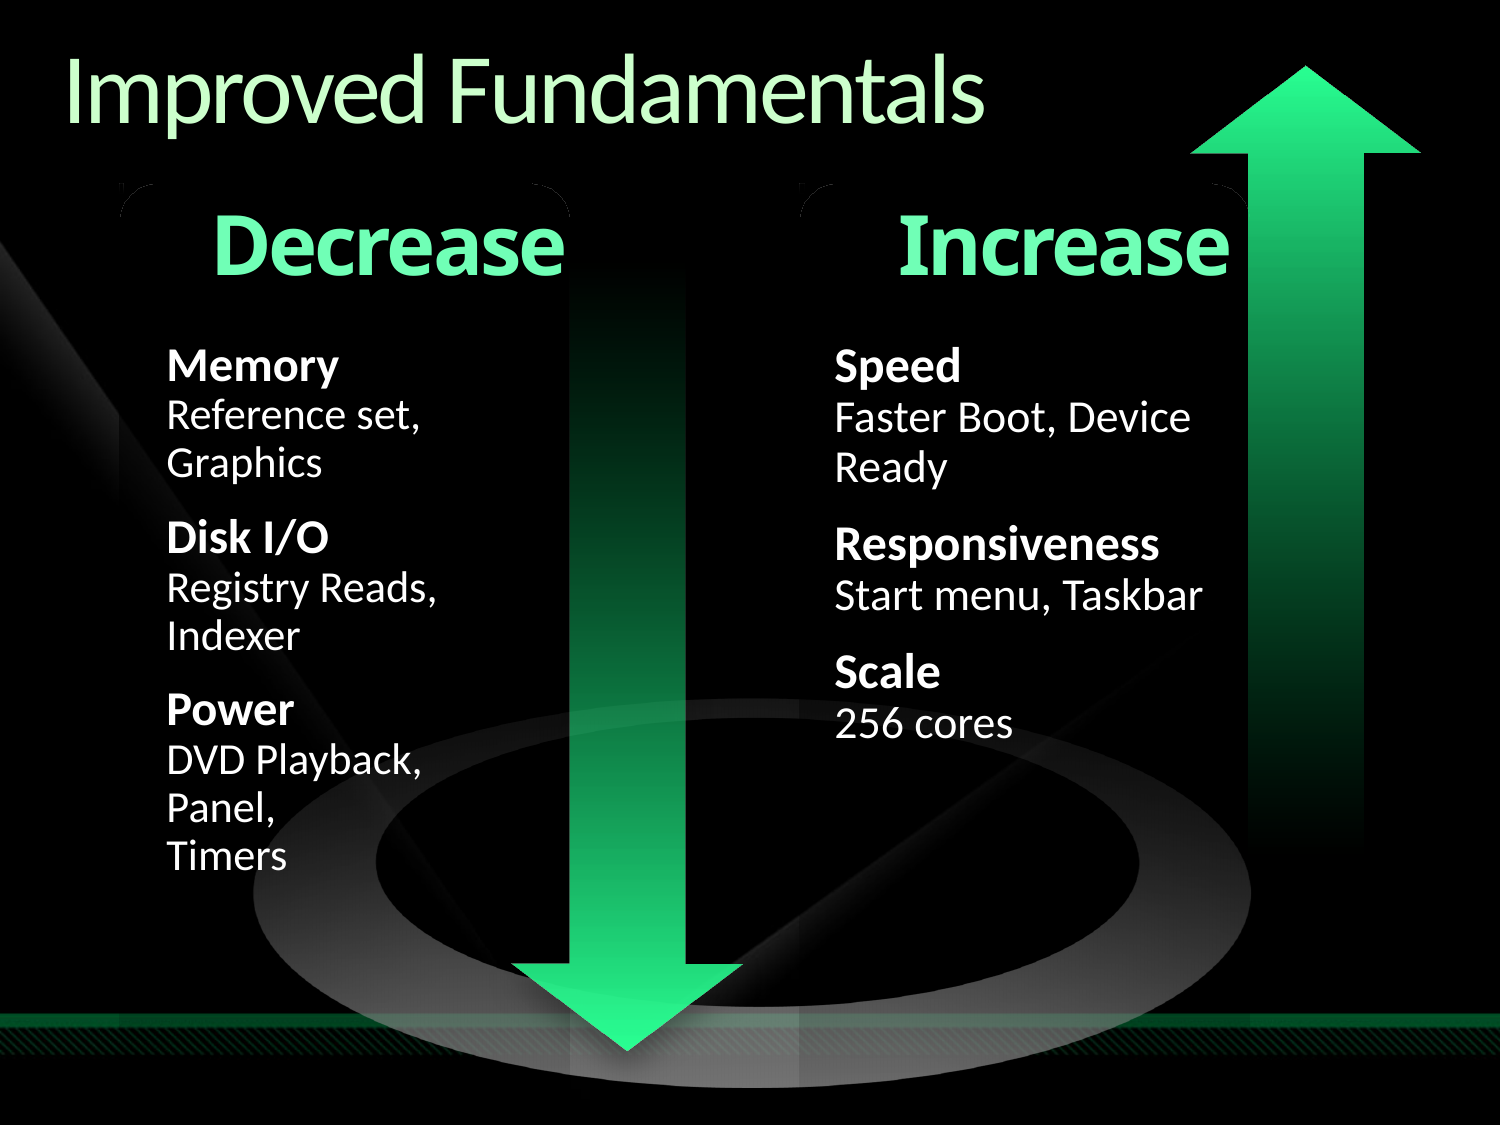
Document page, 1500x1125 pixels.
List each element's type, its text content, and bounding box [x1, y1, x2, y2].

text_box [568, 257, 686, 622]
text_box Speed Faster Boot, Device Ready Responsiveness Start menu, Taskbar Scale 256 cores [834, 339, 1244, 622]
text_box [1189, 64, 1422, 859]
text_box [119, 183, 559, 1125]
text_box Decrease [195, 195, 583, 301]
text_box Increase [883, 195, 1248, 301]
text_box [799, 183, 1225, 622]
list Memory Reference set, Graphics Disk I/O Registry Reads, Indexer Power DVD Playback, Panel, Timers [166, 339, 536, 881]
title Improved Fundamentals [62, 37, 1438, 147]
picture [0, 0, 1500, 1125]
